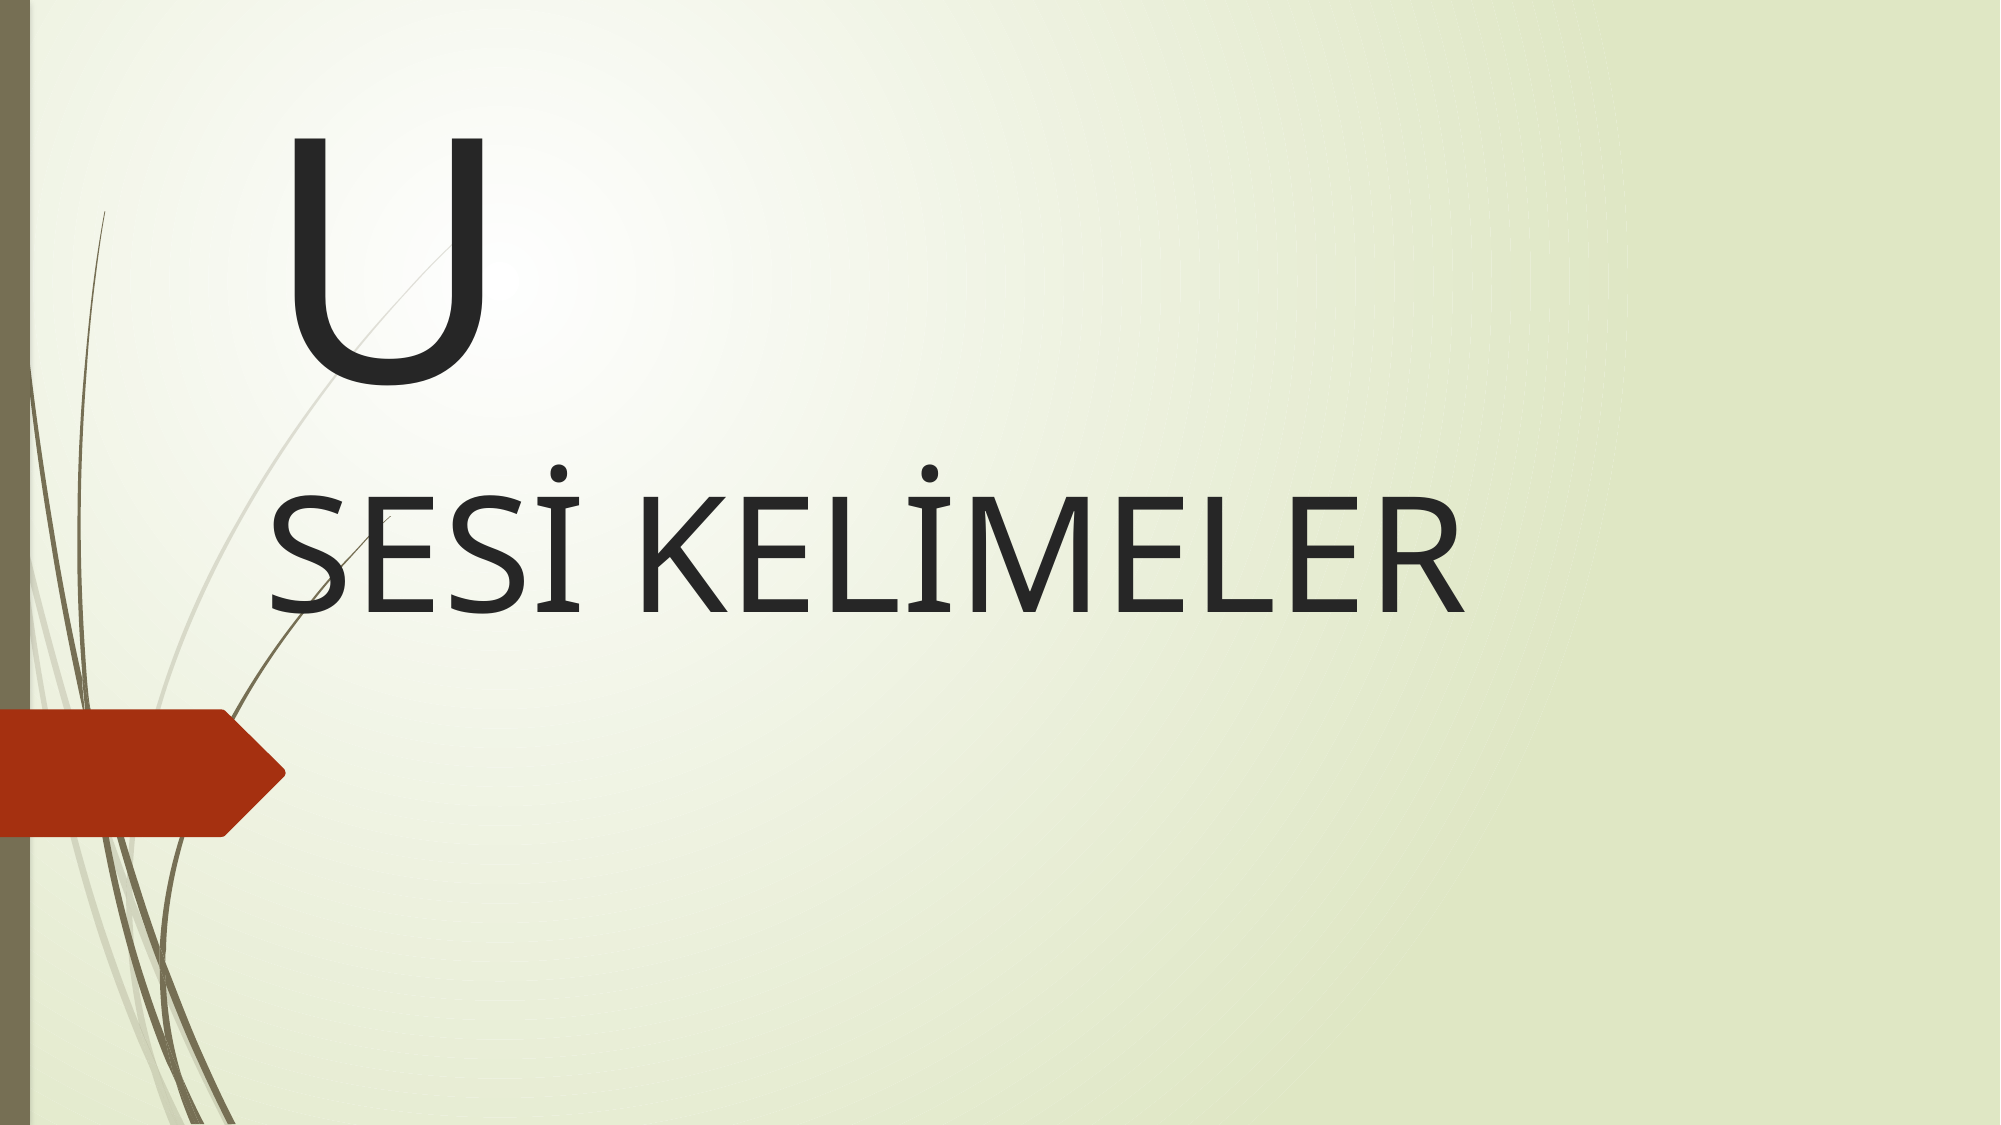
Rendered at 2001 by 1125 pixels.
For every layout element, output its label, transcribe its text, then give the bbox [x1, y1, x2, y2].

title U SESİ KELİMELER [249, 30, 1750, 653]
